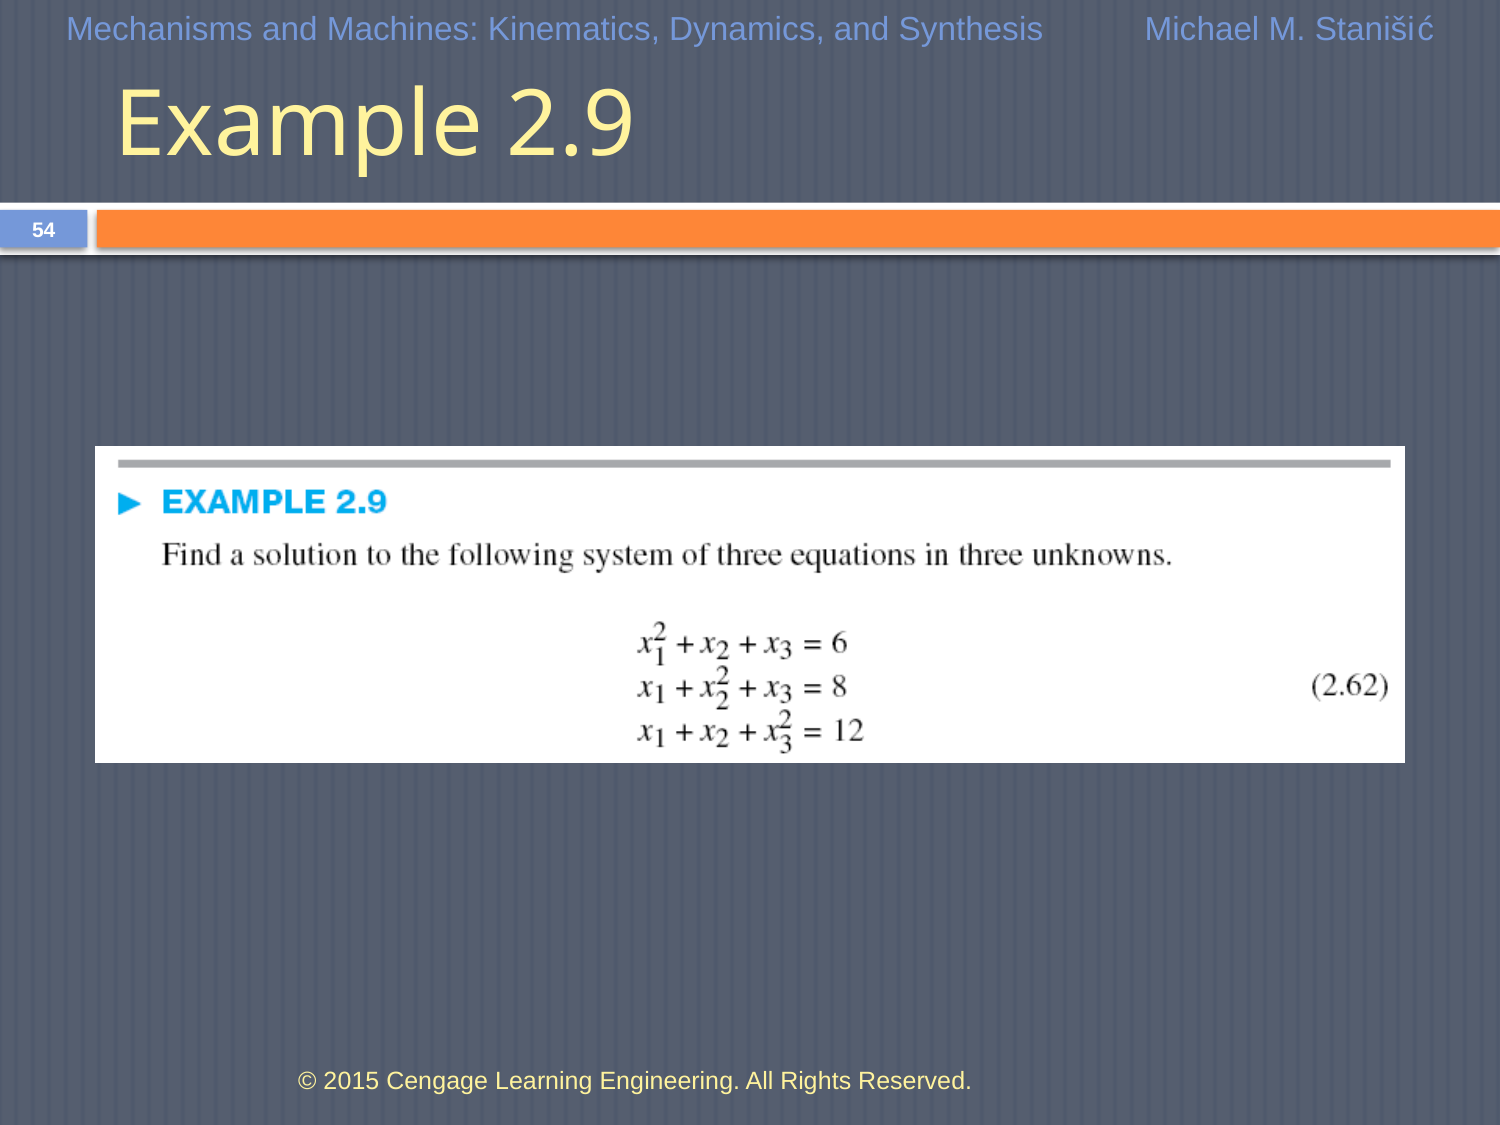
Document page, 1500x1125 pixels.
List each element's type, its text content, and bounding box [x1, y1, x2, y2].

title Example 2.9 [99, 55, 1438, 201]
text_box Mechanisms and Machines: Kinematics, Dynamics, and Synthesis Michael M. Stanišić [0, 0, 1500, 55]
slide_number 54 [0, 208, 88, 249]
footer © 2015 Cengage Learning Engineering. All Rights Reserved. [106, 1050, 996, 1110]
picture [94, 446, 1405, 763]
